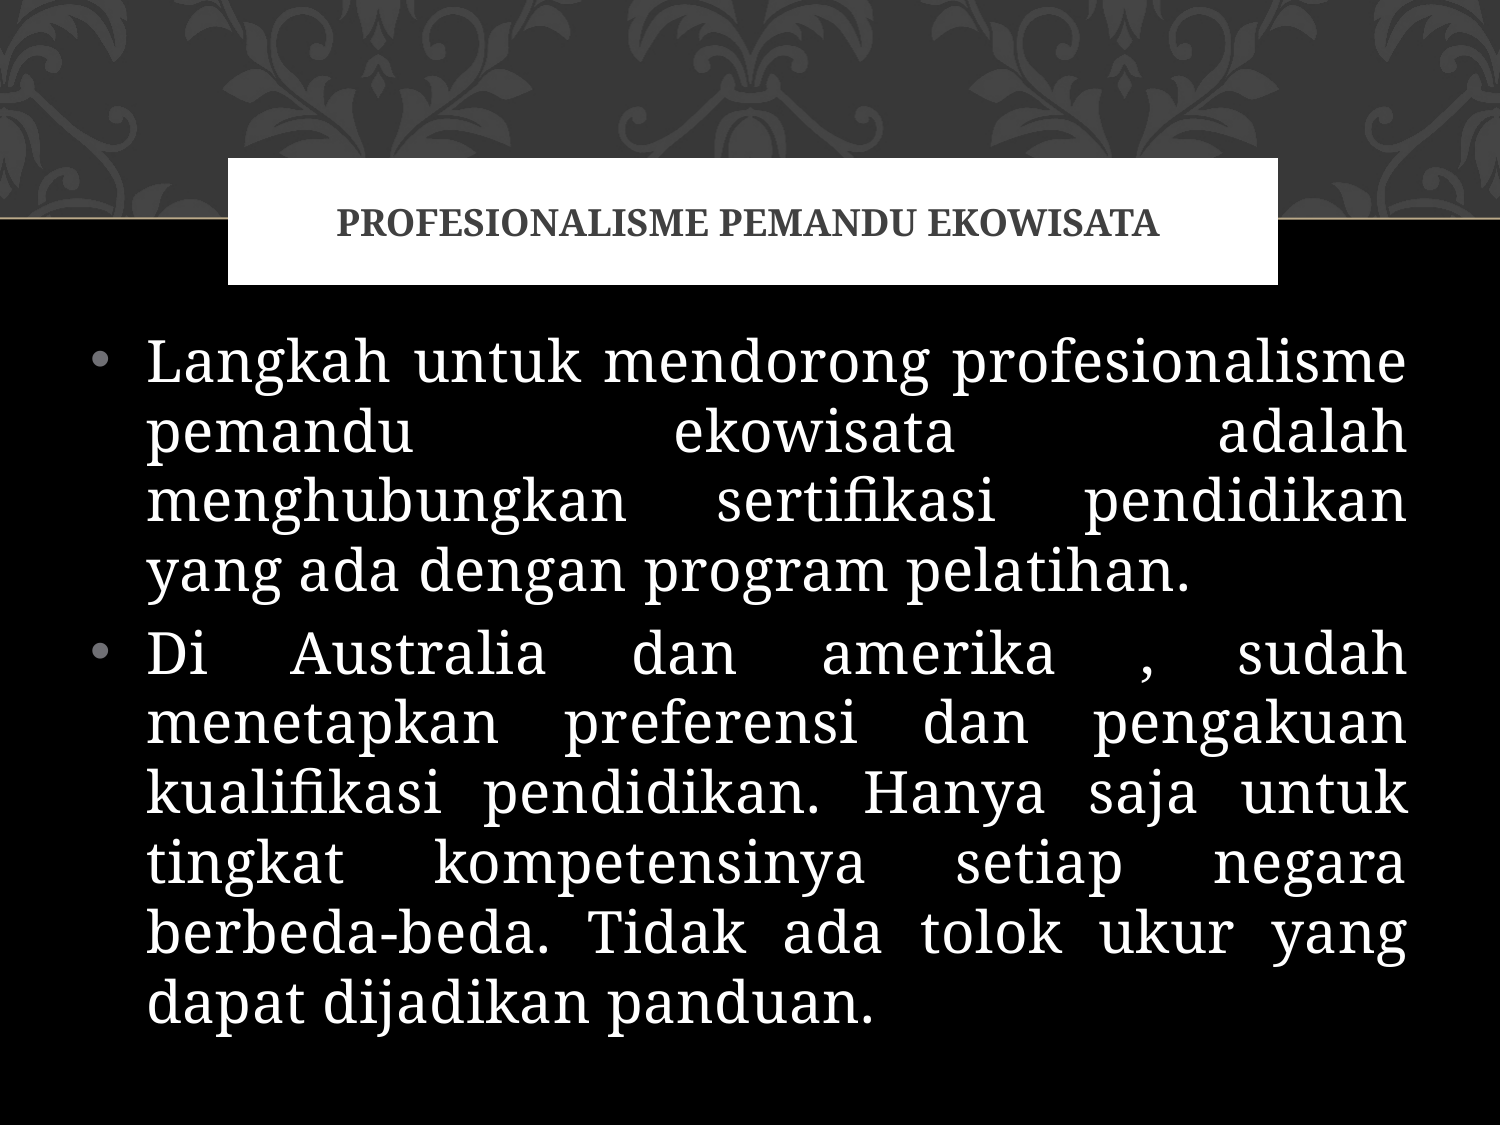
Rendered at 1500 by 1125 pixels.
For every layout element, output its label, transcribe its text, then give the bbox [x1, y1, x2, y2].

list Langkah untuk mendorong profesionalisme pemandu ekowisata adalah menghubungkan sertifikasi pendidikan yang ada dengan program pelatihan. Di Australia dan amerika , sudah menetapkan preferensi dan pengakuan kualifikasi pendidikan. Hanya saja untuk tingkat kompetensinya setiap negara berbeda-beda. Tidak ada tolok ukur yang dapat dijadikan panduan. [75, 316, 1425, 1050]
title profesionalisme pemandu ekowisata [228, 158, 1278, 285]
